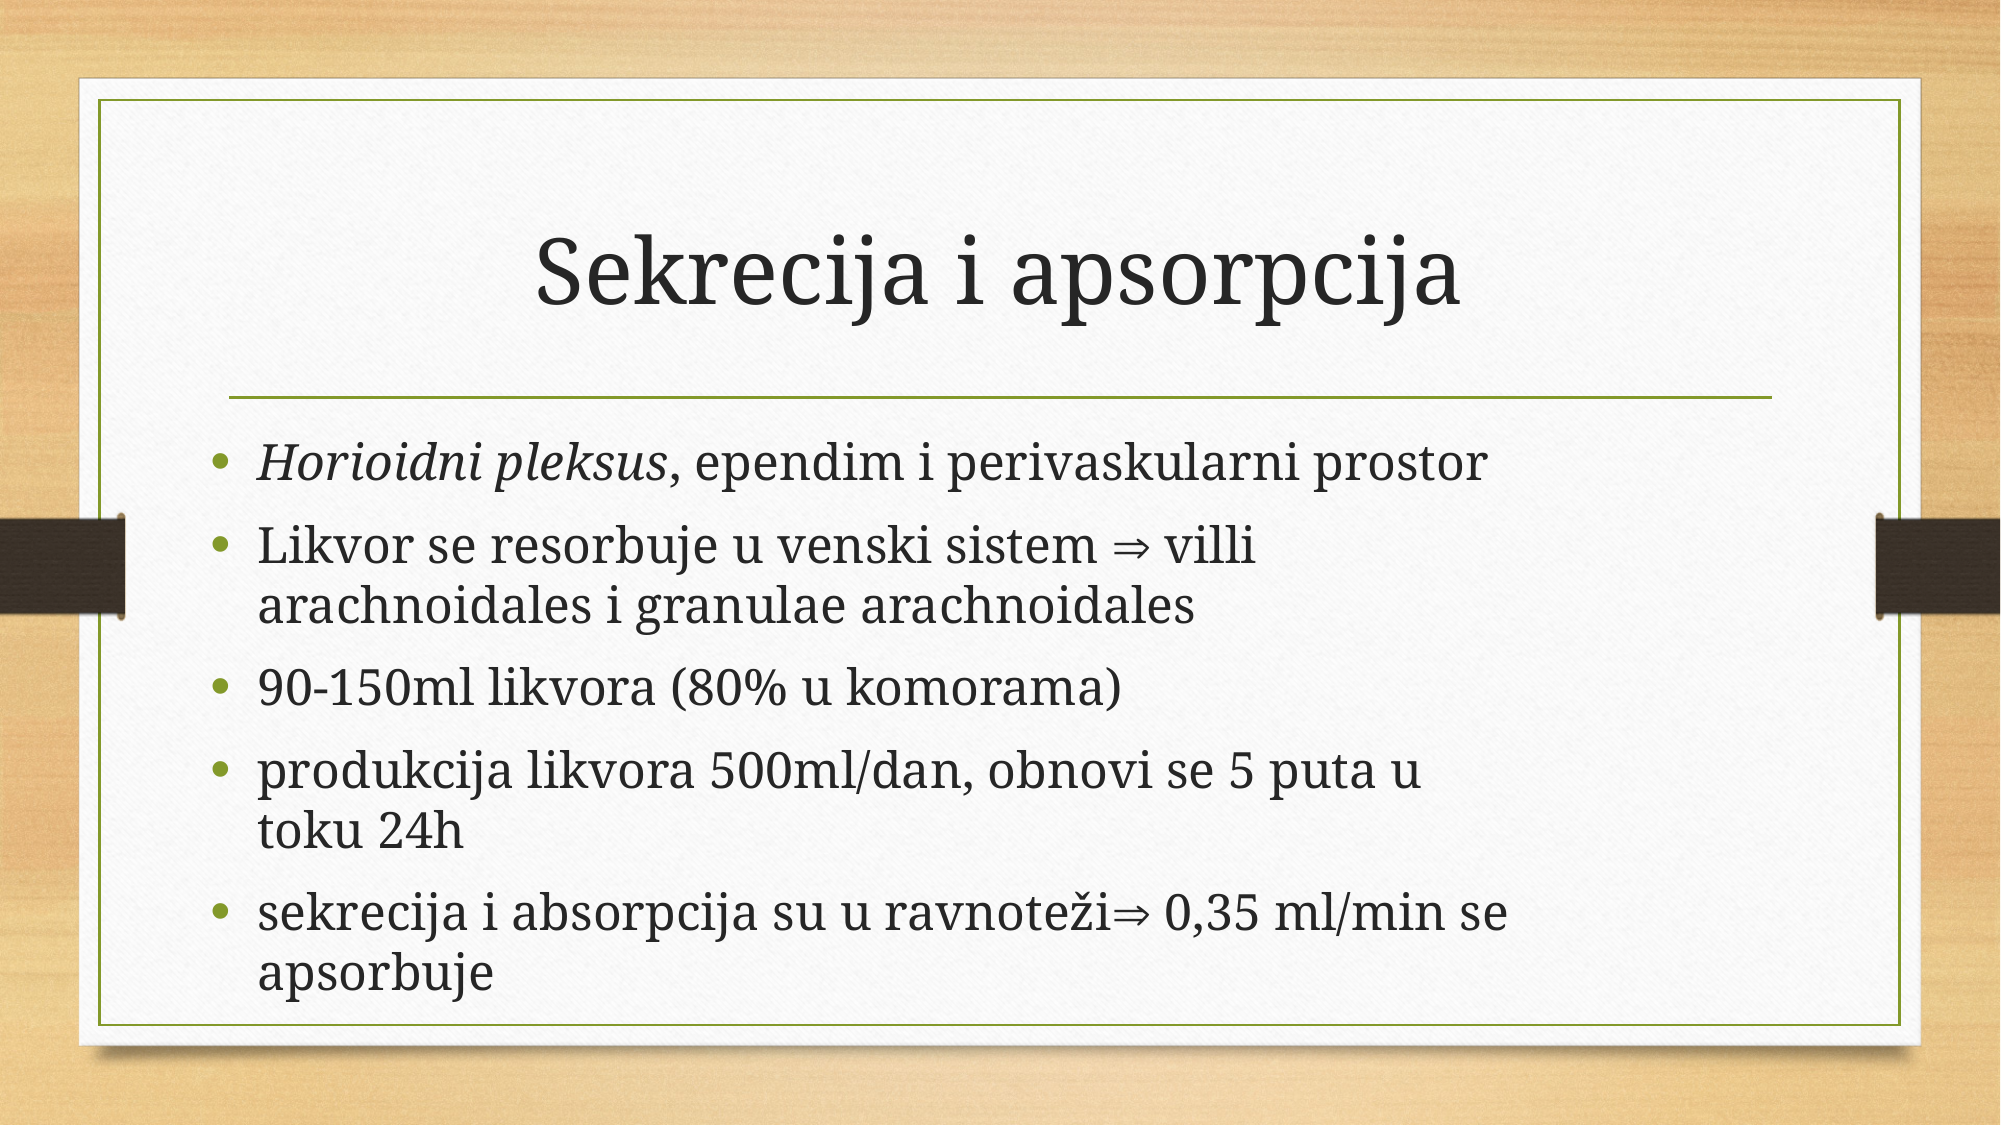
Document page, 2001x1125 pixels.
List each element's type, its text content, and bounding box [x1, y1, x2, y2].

title Sekrecija i apsorpcija [212, 161, 1788, 375]
list Horioidni pleksus, ependim i perivaskularni prostor Likvor se resorbuje u venski sistem  villi arachnoidales i granulae arachnoidales 90-150ml likvora (80% u komorama) produkcija likvora 500ml/dan, obnovi se 5 puta u toku 24h sekrecija i absorpcija su u ravnoteži 0,35 ml/min se apsorbuje [195, 423, 1537, 1099]
picture [0, 0, 2001, 1125]
